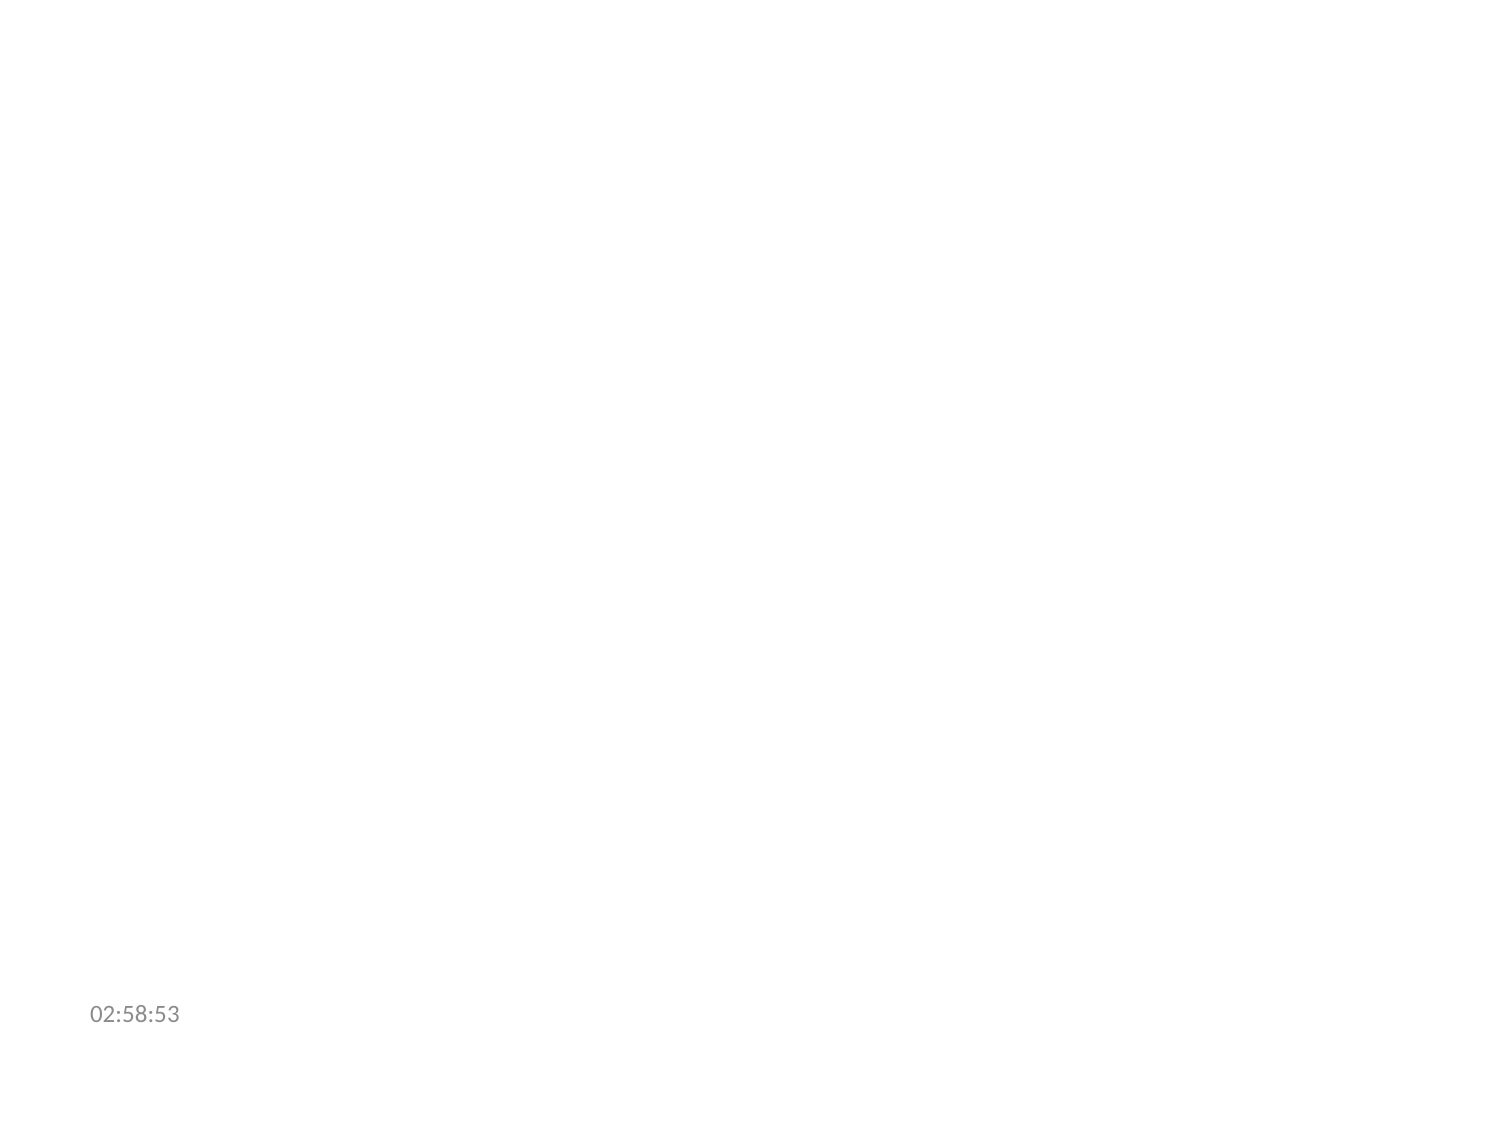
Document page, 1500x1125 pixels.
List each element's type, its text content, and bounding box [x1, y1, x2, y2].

text_box 15:35:09 [75, 982, 425, 1043]
